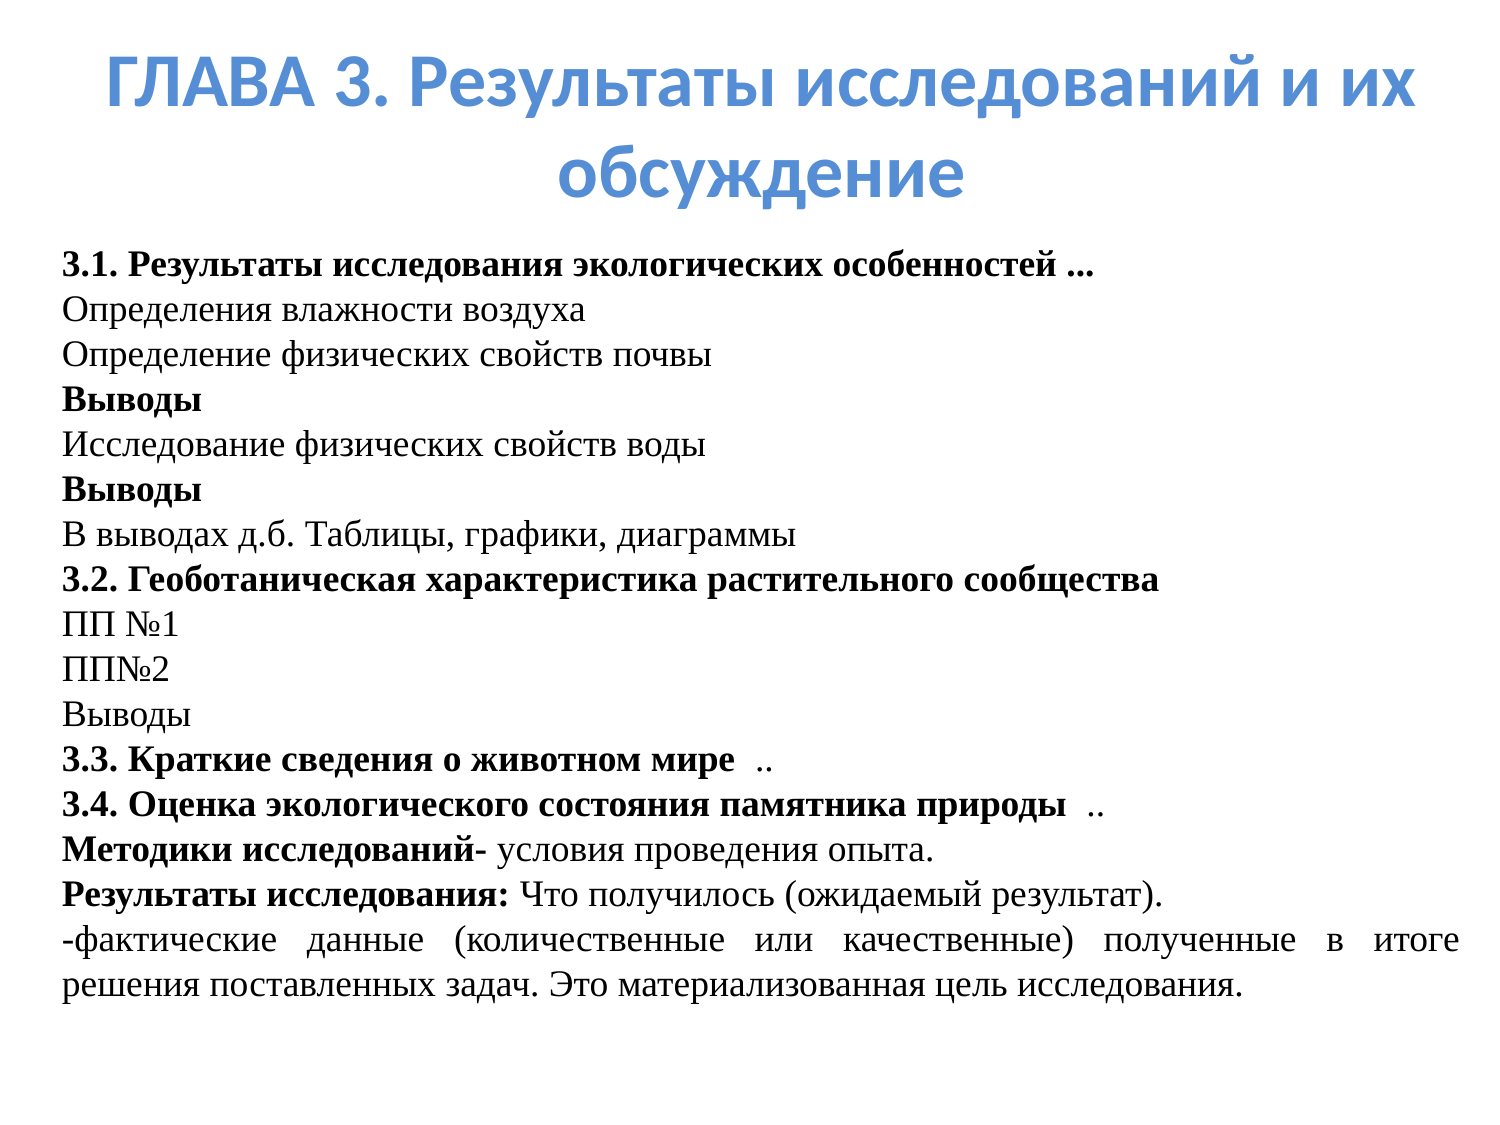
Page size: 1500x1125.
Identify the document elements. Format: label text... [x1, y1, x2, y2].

text_box 3.1. Результаты исследования экологических особенностей ... Определения влажности воздуха Определение физических свойств почвы Выводы Исследование физических свойств воды Выводы В выводах д.б. Таблицы, графики, диаграммы 3.2. Геоботаническая характеристика растительного сообщества ПП №1 ПП№2 Выводы 3.3. Краткие сведения о животном мире .. 3.4. Оценка экологического состояния памятника природы .. Методики исследований- условия проведения опыта. Результаты исследования: Что получилось (ожидаемый результат). -фактические данные (количественные или качественные) полученные в итоге решения поставленных задач. Это материализованная цель исследования. [47, 231, 1477, 1012]
text_box ГЛАВА 3. Результаты исследований и их обсуждение [47, 22, 1477, 220]
